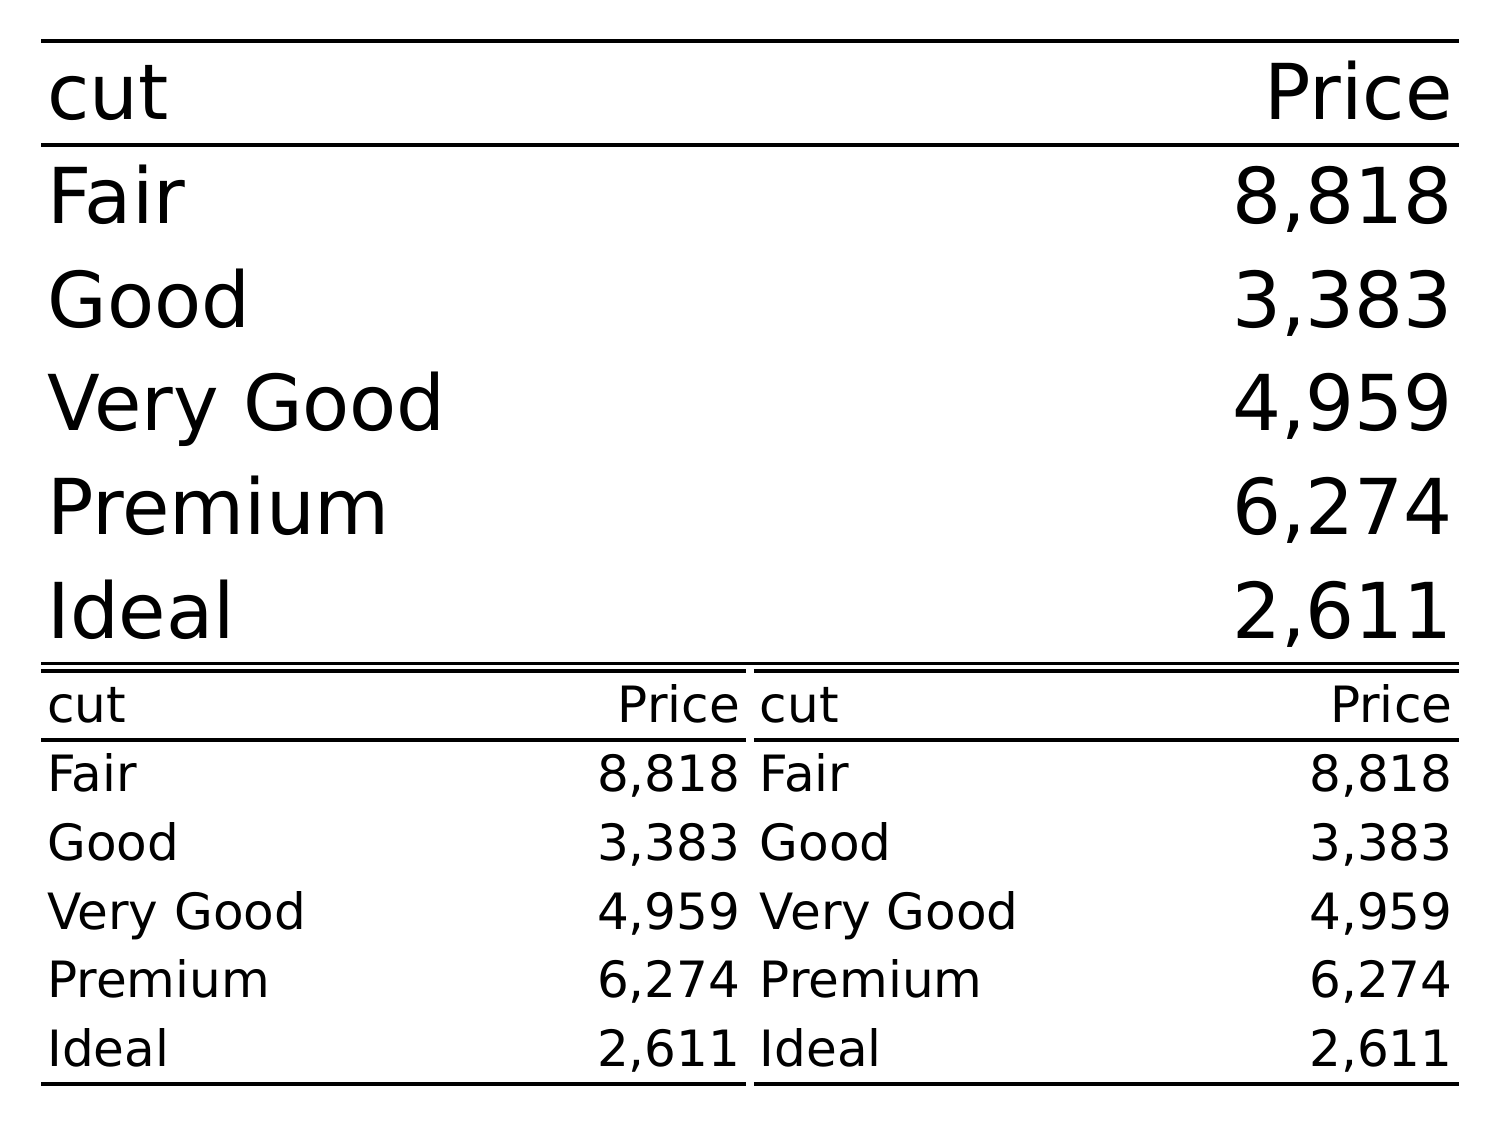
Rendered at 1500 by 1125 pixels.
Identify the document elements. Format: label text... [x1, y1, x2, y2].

table_cell Premium [754, 946, 1202, 1015]
table_cell 2,611 [948, 560, 1459, 662]
table_cell 2,611 [490, 1015, 746, 1082]
table_cell Fair [41, 147, 948, 249]
table_cell Fair [754, 742, 1202, 809]
table_header cut [41, 43, 948, 143]
table_header cut [41, 673, 490, 738]
table_cell 6,274 [490, 946, 746, 1015]
table_cell Good [41, 249, 948, 352]
table_header Price [948, 43, 1459, 143]
table_cell 6,274 [948, 456, 1459, 560]
table_cell 8,818 [1202, 742, 1459, 809]
table_cell 4,959 [948, 352, 1459, 456]
table_cell Ideal [41, 560, 948, 662]
table_cell 3,383 [1202, 809, 1459, 878]
table_cell Good [754, 809, 1202, 878]
table_cell Good [41, 809, 490, 878]
table_cell Very Good [41, 878, 490, 946]
table_cell Ideal [754, 1015, 1202, 1082]
table_header Price [490, 673, 746, 738]
table_header cut [754, 673, 1202, 738]
table_cell Very Good [41, 352, 948, 456]
table_cell 2,611 [1202, 1015, 1459, 1082]
table_cell 6,274 [1202, 946, 1459, 1015]
table_cell Premium [41, 946, 490, 1015]
table_cell 3,383 [948, 249, 1459, 352]
table_cell 4,959 [1202, 878, 1459, 946]
table_cell 8,818 [948, 147, 1459, 249]
table_cell 4,959 [490, 878, 746, 946]
table_cell Premium [41, 456, 948, 560]
table_cell Very Good [754, 878, 1202, 946]
table_cell Ideal [41, 1015, 490, 1082]
table_cell Fair [41, 742, 490, 809]
table_header Price [1202, 673, 1459, 738]
table_cell 8,818 [490, 742, 746, 809]
table_cell 3,383 [490, 809, 746, 878]
